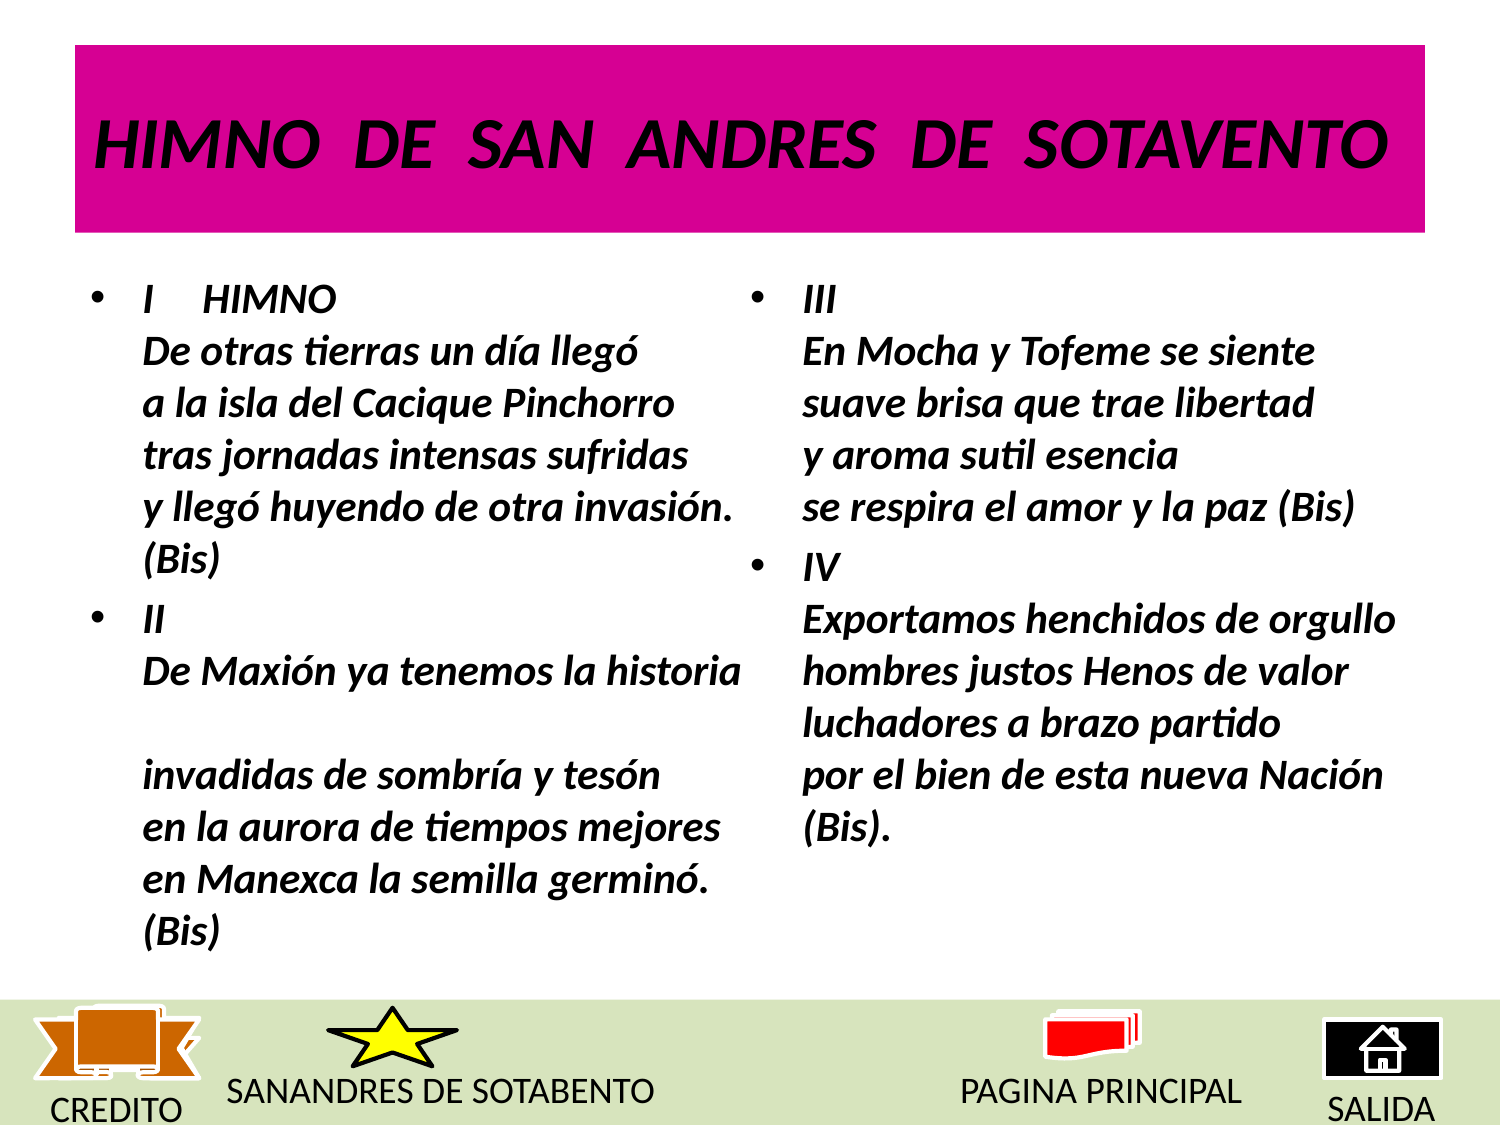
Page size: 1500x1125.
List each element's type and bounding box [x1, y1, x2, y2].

text_box [0, 997, 1500, 1125]
title [75, 45, 1425, 233]
list [75, 262, 1425, 973]
